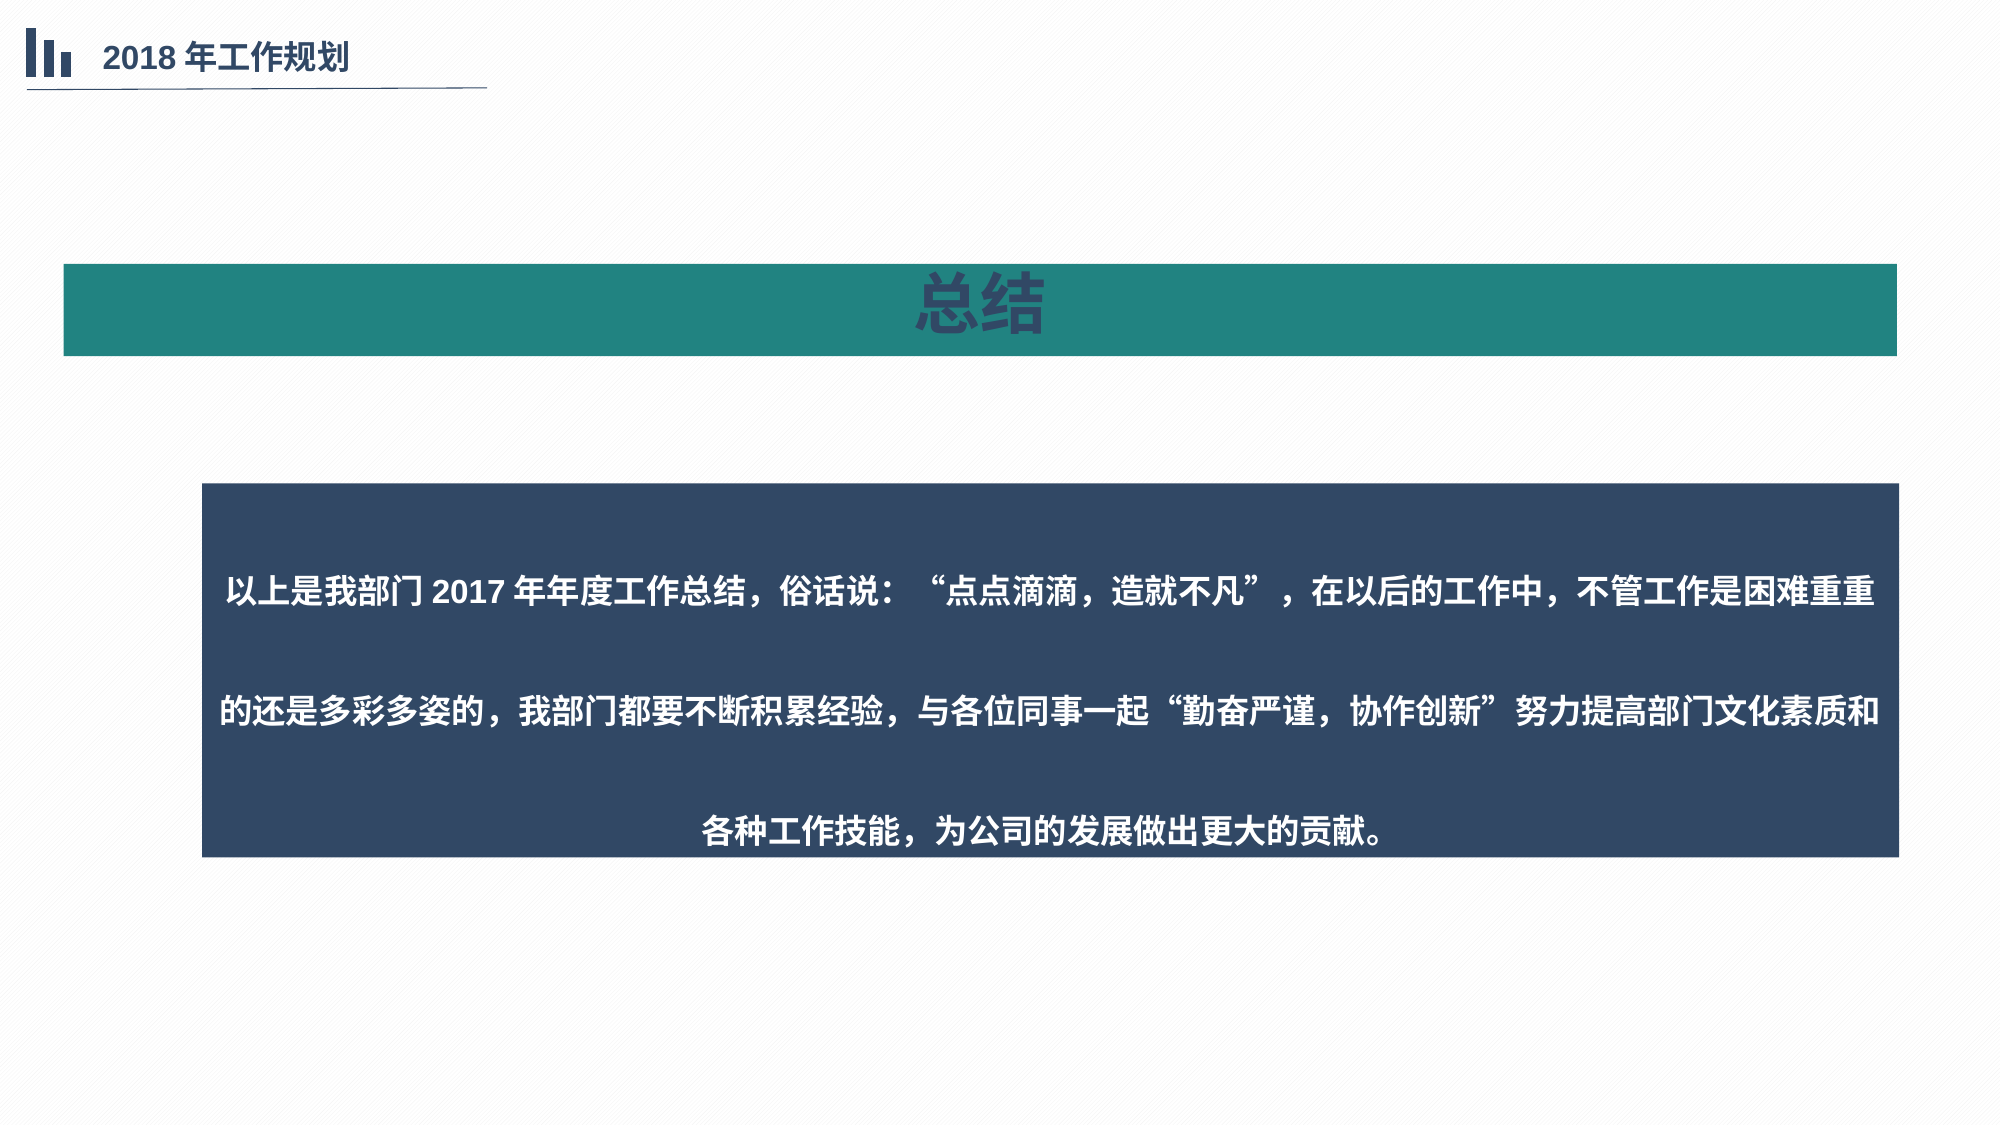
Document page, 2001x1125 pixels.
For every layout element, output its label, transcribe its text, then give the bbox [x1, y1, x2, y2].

text_box 以上是我部门2017年年度工作总结，俗话说：“点点滴滴，造就不凡”，在以后的工作中，不管工作是困难重重的还是多彩多姿的，我部门都要不断积累经验，与各位同事一起“勤奋严谨，协作创新”努力提高部门文化素质和各种工作技能，为公司的发展做出更大的贡献。 [202, 483, 1900, 858]
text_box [26, 29, 488, 90]
title 总结 [63, 263, 1897, 357]
